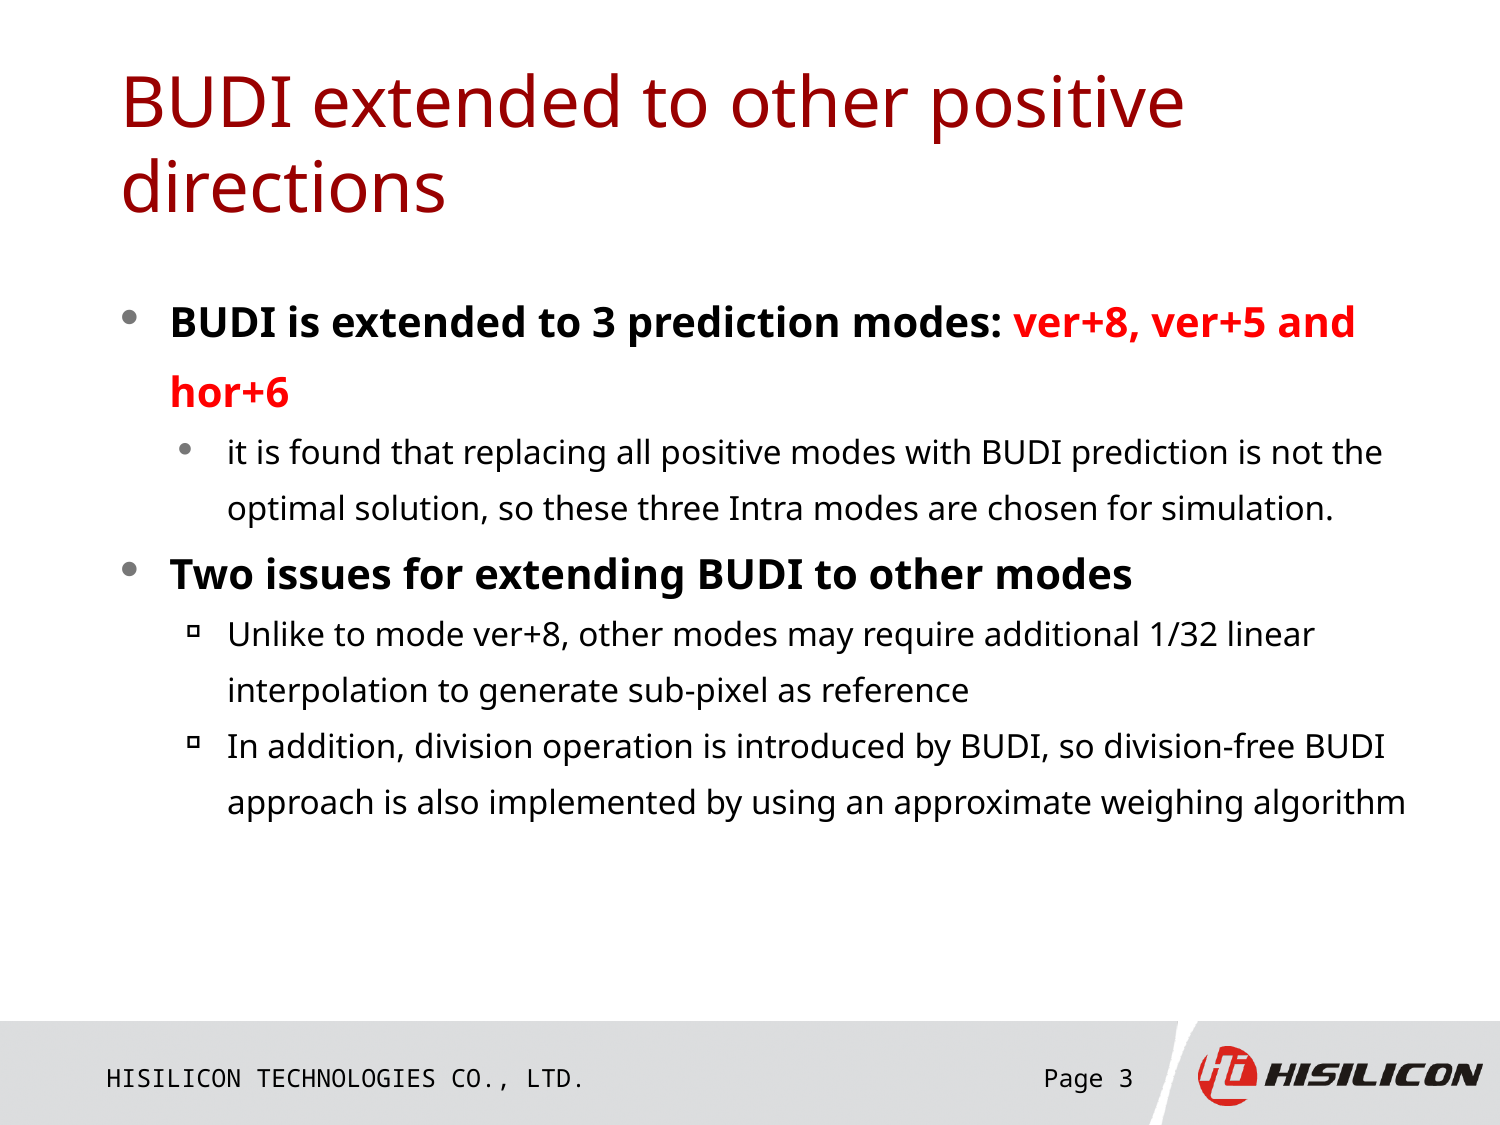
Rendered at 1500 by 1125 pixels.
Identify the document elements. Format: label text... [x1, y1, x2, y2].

title BUDI extended to other positive directions [106, 70, 1500, 214]
slide_number Page 3 [1043, 1064, 1176, 1095]
list BUDI is extended to 3 prediction modes: ver+8, ver+5 and hor+6 it is found that replacing all positive modes with BUDI prediction is not the optimal solution, so these three Intra modes are chosen for simulation. Two issues for extending BUDI to other modes Unlike to mode ver+8, other modes may require additional 1/32 linear interpolation to generate sub-pixel as reference In addition, division operation is introduced by BUDI, so division-free BUDI approach is also implemented by using an approximate weighing algorithm [106, 269, 1436, 958]
picture [0, 1021, 1500, 1125]
